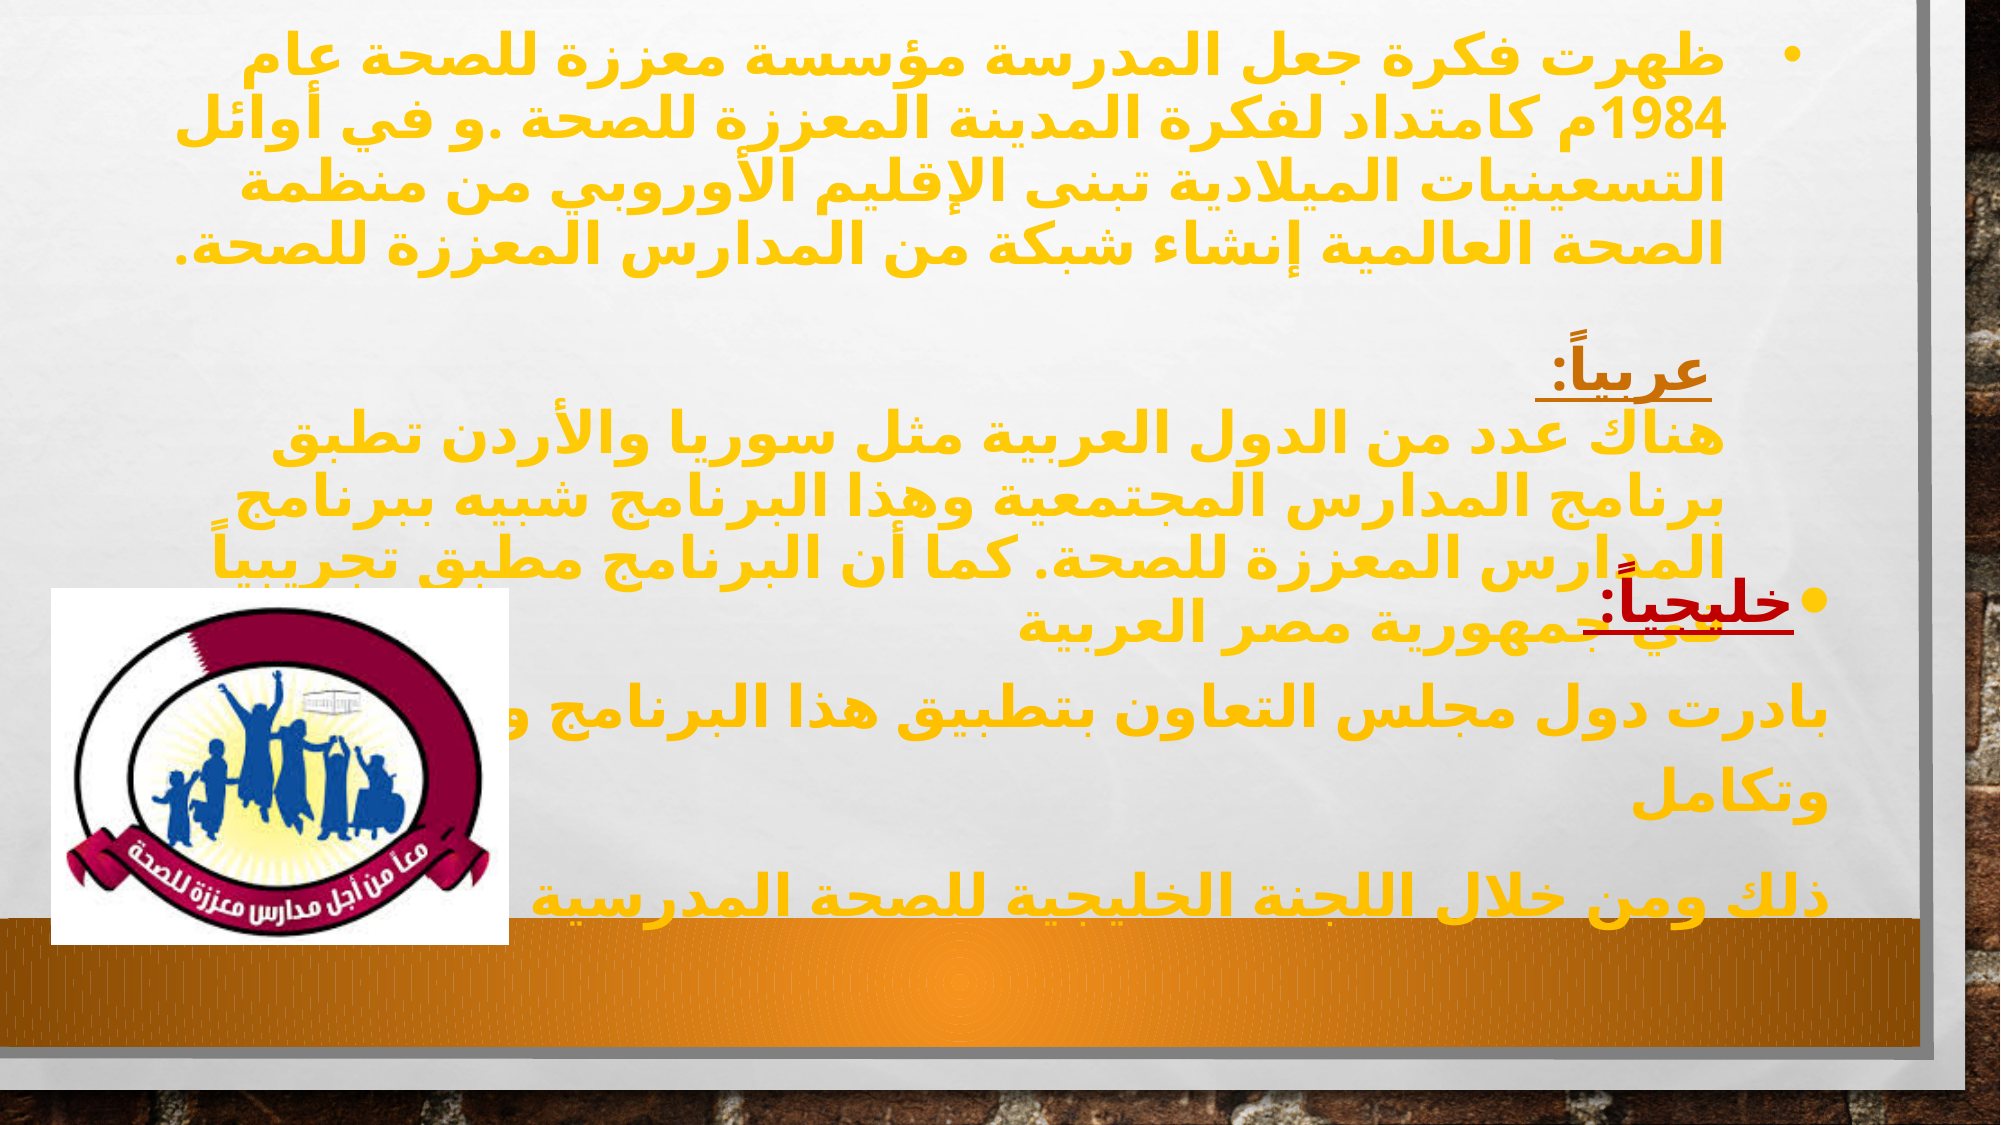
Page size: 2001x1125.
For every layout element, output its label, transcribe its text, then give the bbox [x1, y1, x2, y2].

picture [0, 0, 2000, 1125]
picture [51, 588, 509, 946]
list خليجياً: بادرت دول مجلس التعاون بتطبيق هذا البرنامج وهناك تنسيق وتكامل ذلك ومن خلال اللجنة الخليجية للصحة المدرسية [141, 421, 1847, 966]
title ظهرت فكرة جعل المدرسة مؤسسة معززة للصحة عام 1984م كامتداد لفكرة المدينة المعززة للصحة .و في أوائل التسعينيات الميلادية تبنى الإقليم الأوروبي من منظمة الصحة العالمية إنشاء شبكة من المدارس المعززة للصحة. عربياً: هناك عدد من الدول العربية مثل سوريا والأردن تطبق برنامج المدارس المجتمعية وهذا البرنامج شبيه ببرنامج المدارس المعززة للصحة. كما أن البرنامج مطبق تجريبياً في جمهورية مصر العربية [112, 280, 1818, 470]
